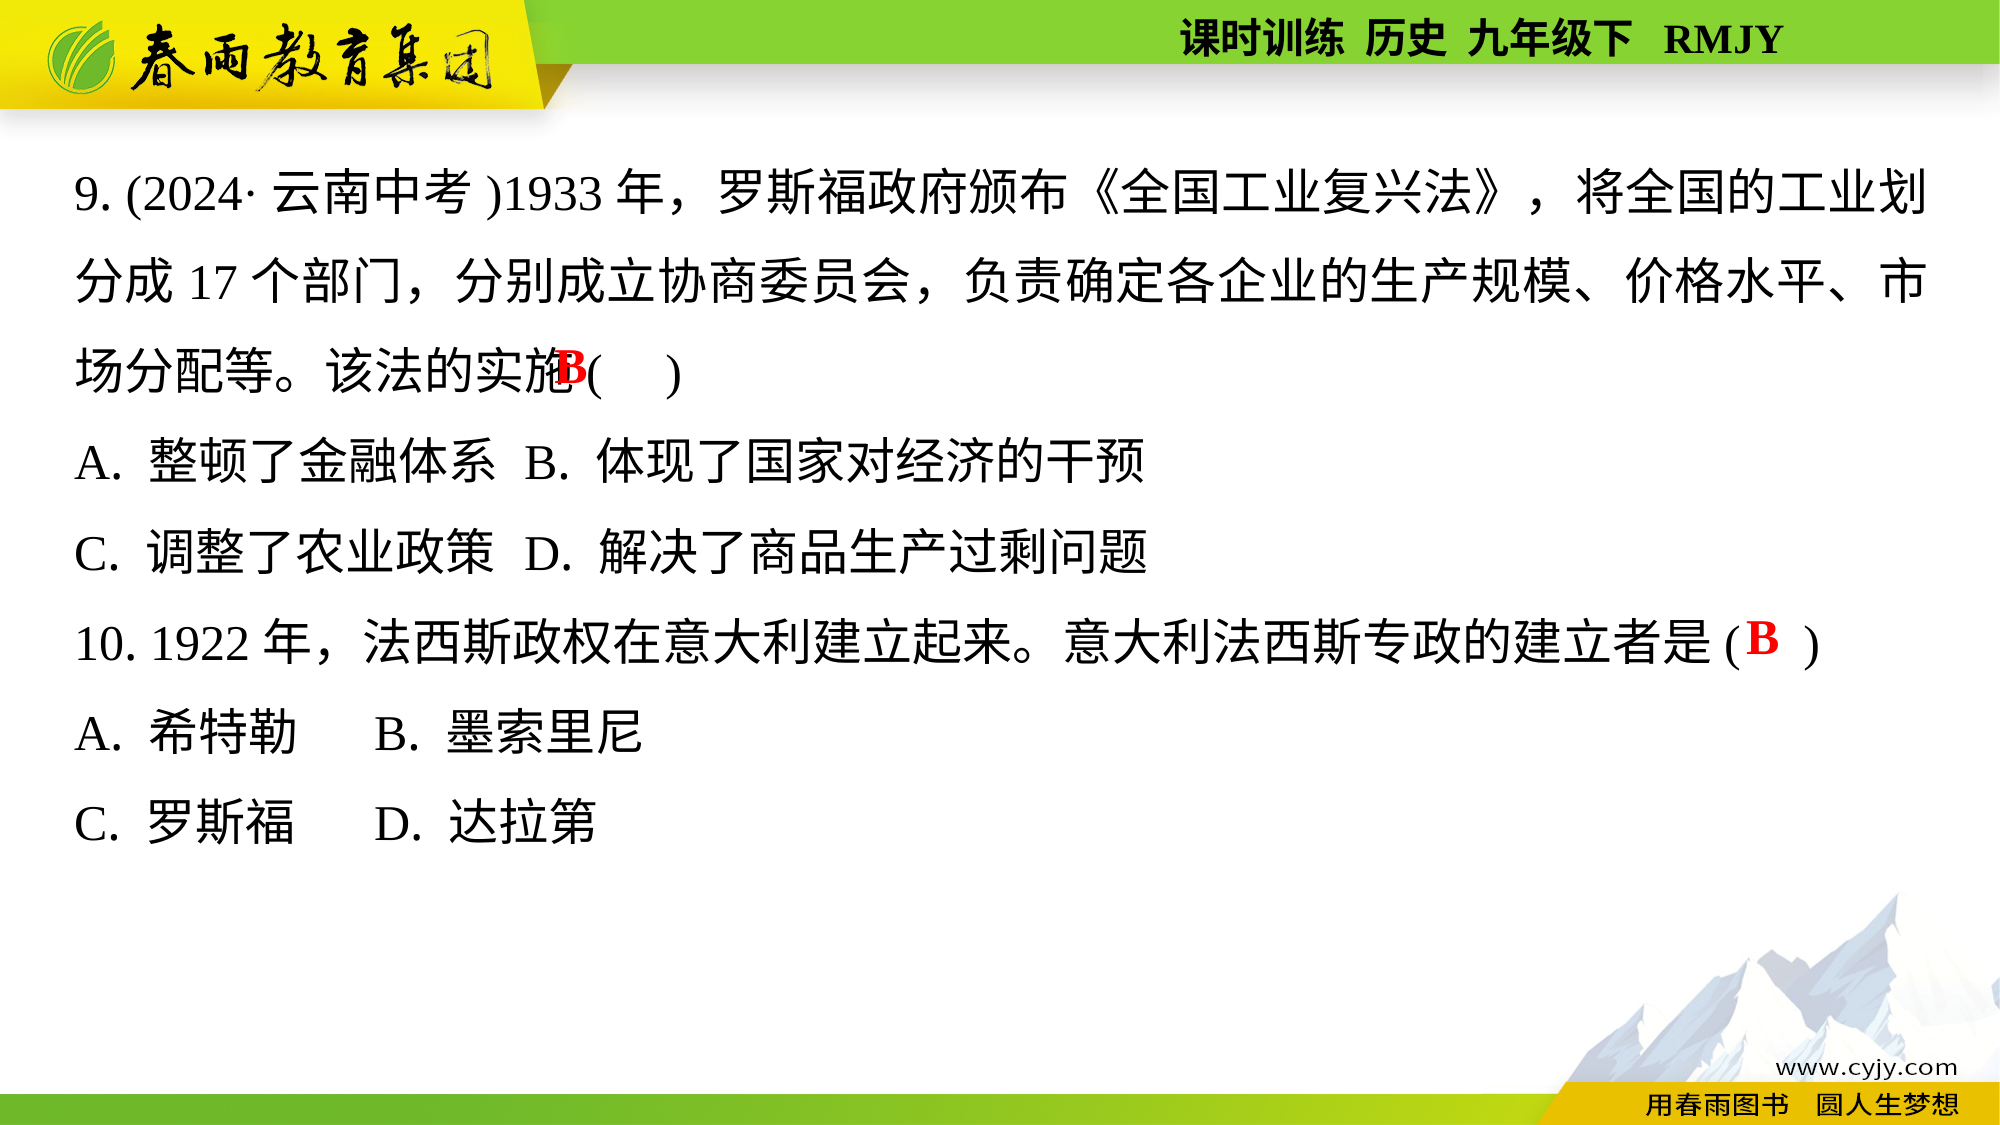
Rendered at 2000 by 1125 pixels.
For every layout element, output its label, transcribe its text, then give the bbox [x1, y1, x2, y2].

text_box B [539, 326, 603, 401]
text_box B [1731, 597, 1795, 672]
list 9. (2024·云南中考)1933年，罗斯福政府颁布《全国工业复兴法》，将全国的工业划分成17个部门，分别成立协商委员会，负责确定各企业的生产规模、价格水平、市场分配等。该法的实施( ) A. 整顿了金融体系 B. 体现了国家对经济的干预 C. 调整了农业政策 D. 解决了商品生产过剩问题 10. 1922年，法西斯政权在意大利建立起来。意大利法西斯专政的建立者是( ) A. 希特勒 B. 墨索里尼 C. 罗斯福 D. 达拉第 [59, 122, 1944, 865]
picture [0, 0, 2000, 1125]
